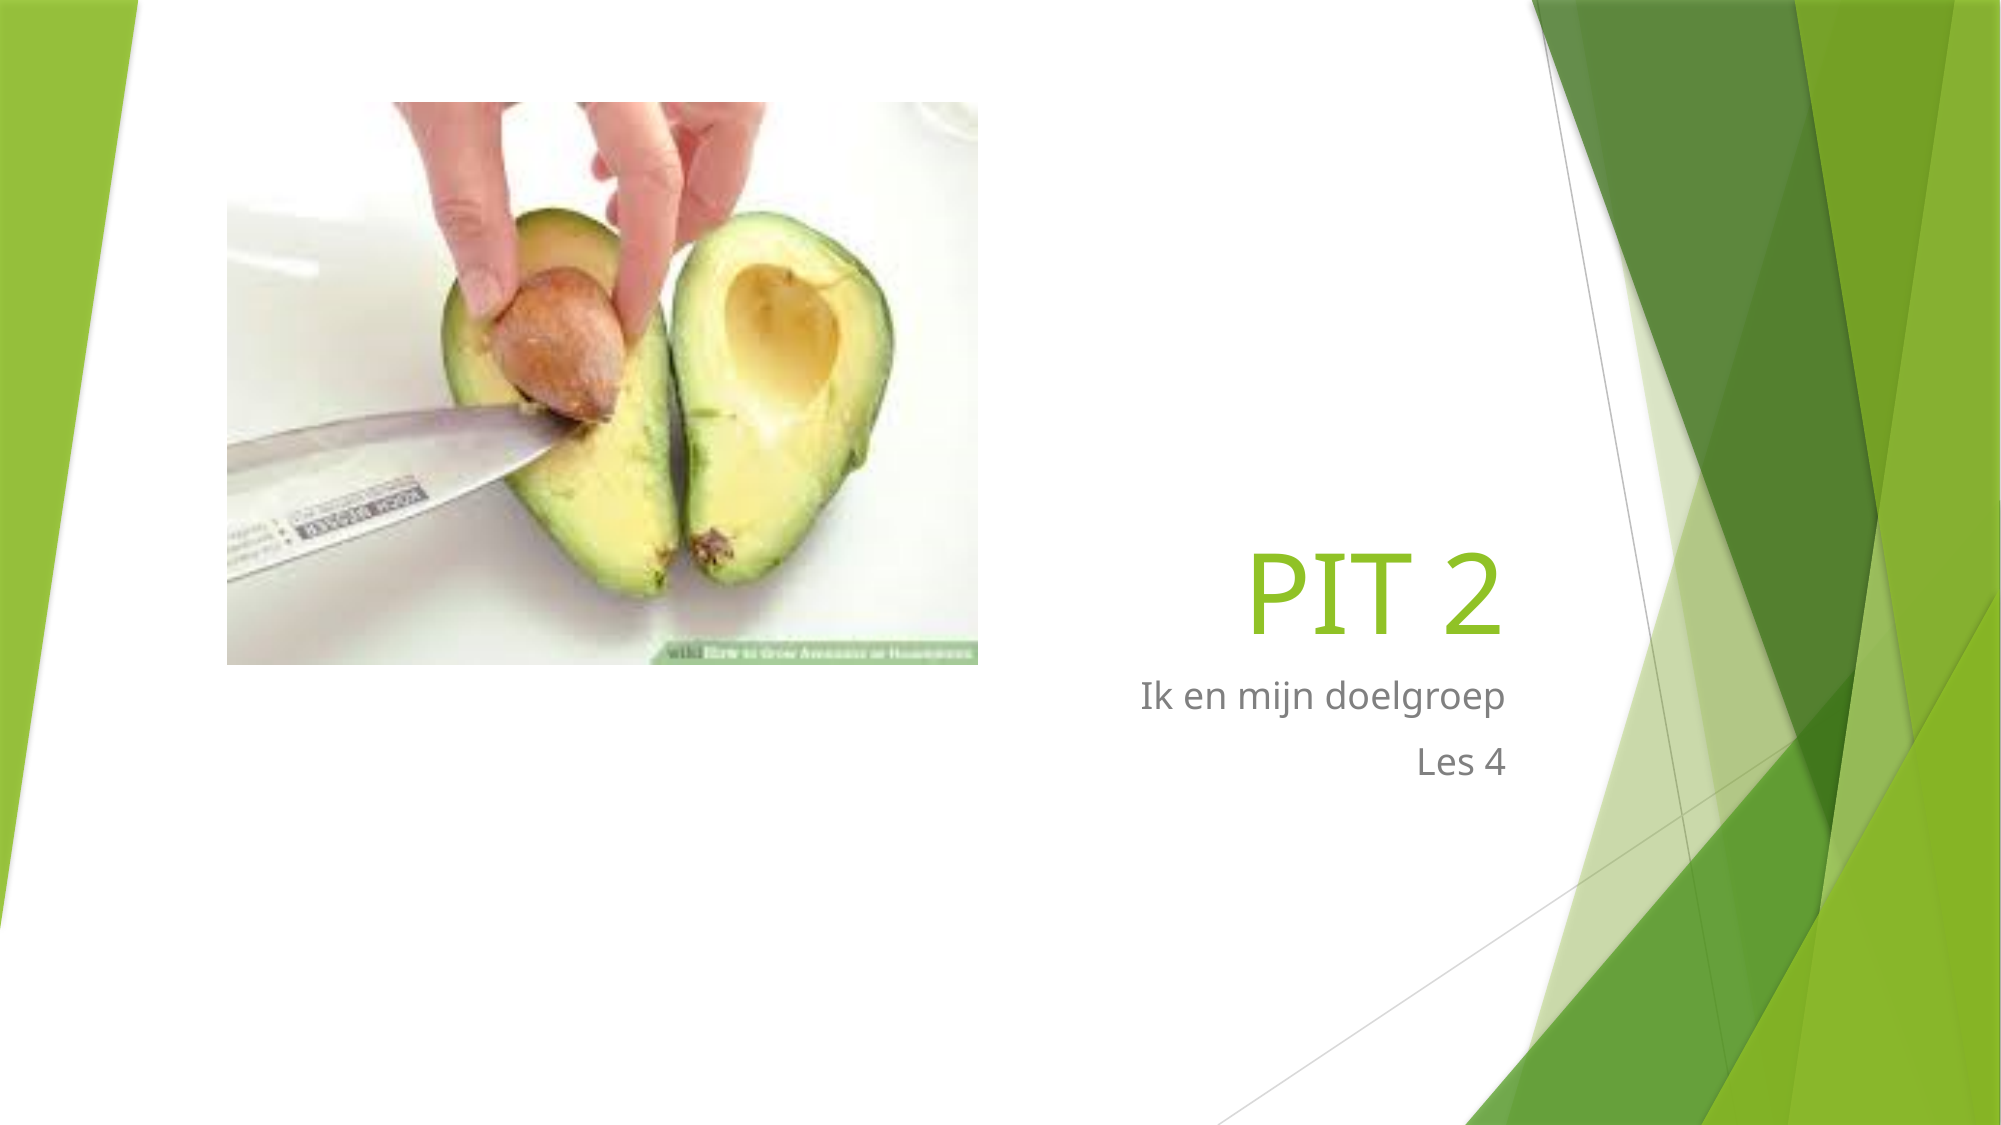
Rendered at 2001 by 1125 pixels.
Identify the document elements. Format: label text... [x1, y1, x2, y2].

picture [226, 102, 978, 665]
subtitle Ik en mijn doelgroep Les 4 [247, 664, 1522, 845]
title PIT 2 [983, 394, 1522, 664]
